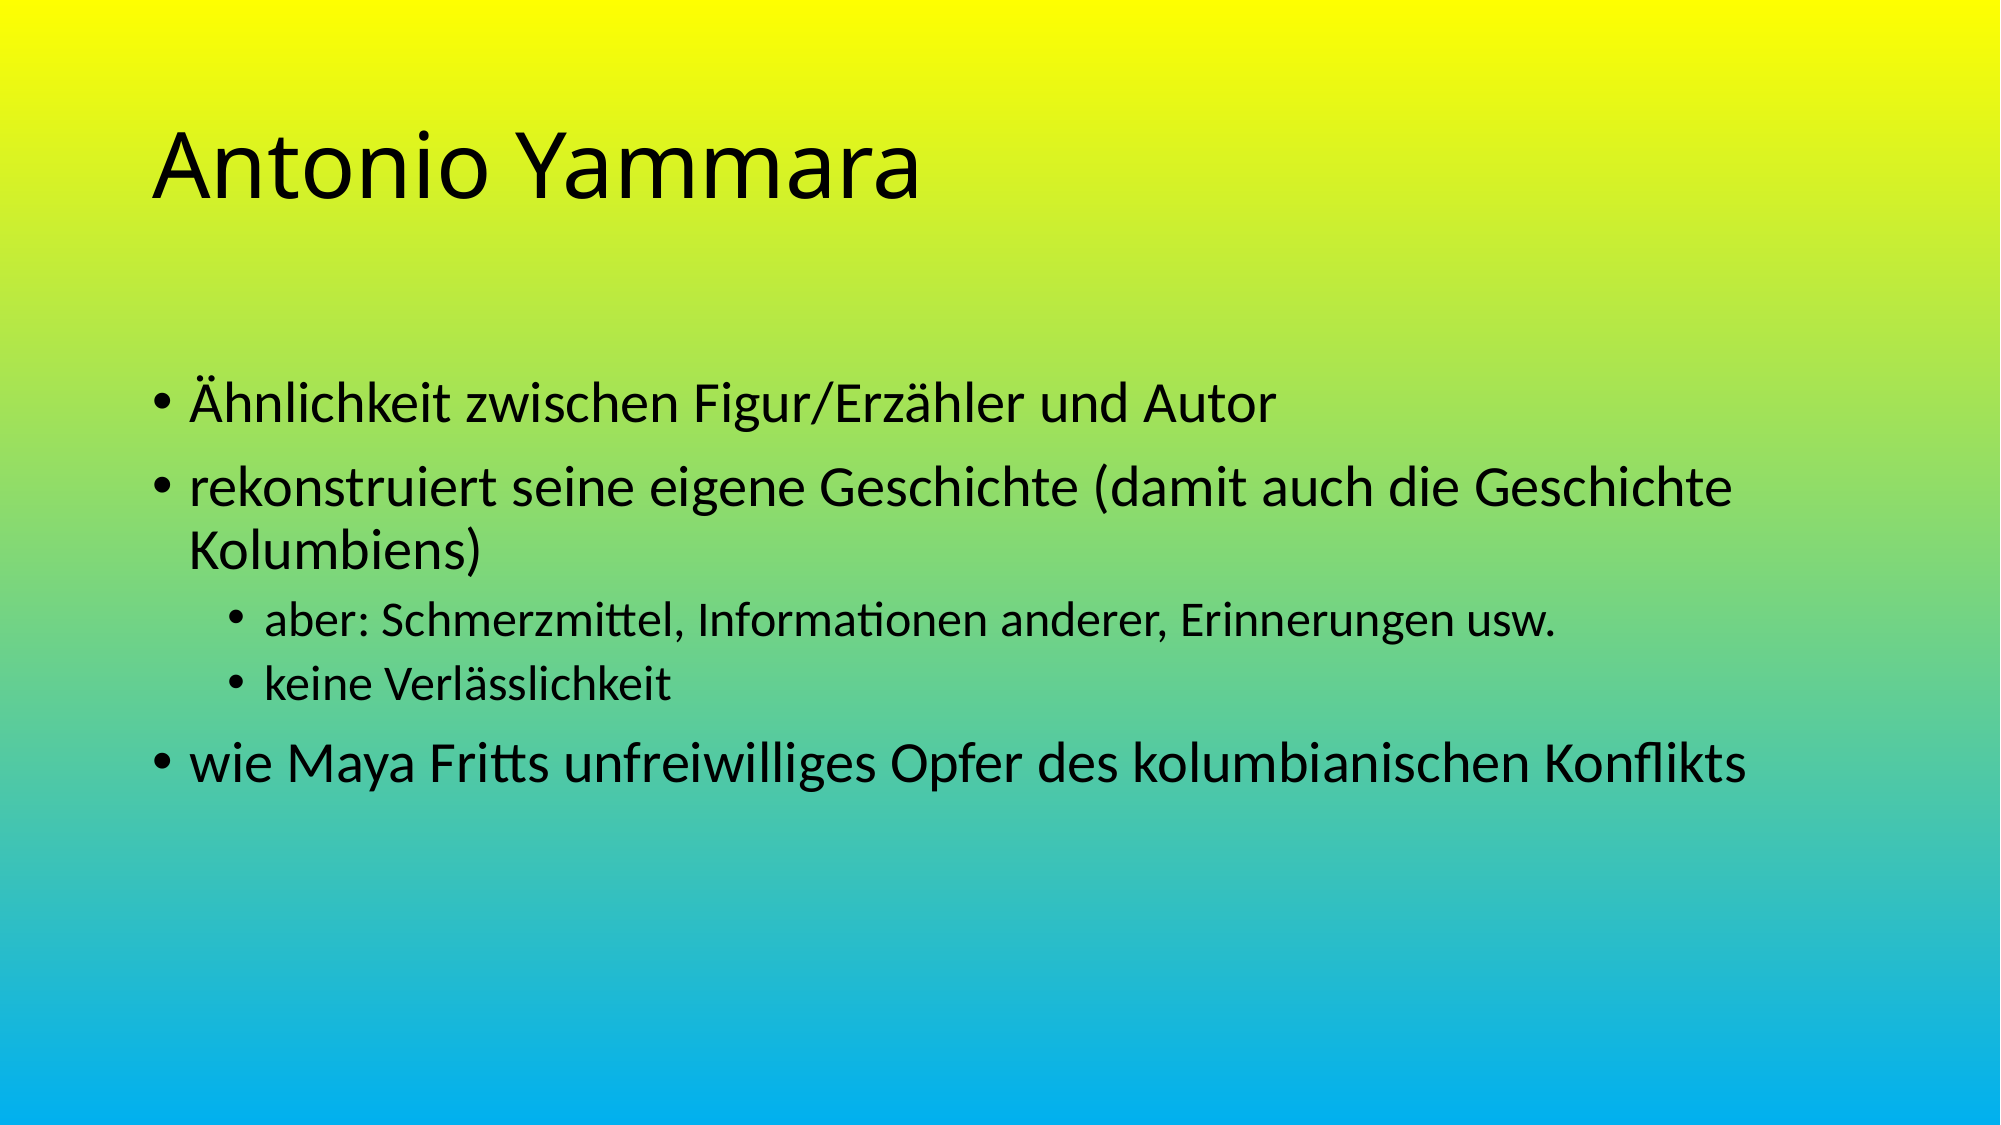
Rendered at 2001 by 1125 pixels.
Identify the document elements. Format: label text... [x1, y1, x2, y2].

text_box Antonio Yammara [137, 59, 1863, 278]
text_box Ähnlichkeit zwischen Figur/Erzähler und Autor rekonstruiert seine eigene Geschichte (damit auch die Geschichte Kolumbiens) aber: Schmerzmittel, Informationen anderer, Erinnerungen usw. keine Verlässlichkeit wie Maya Fritts unfreiwilliges Opfer des kolumbianischen Konflikts [137, 299, 1863, 1014]
